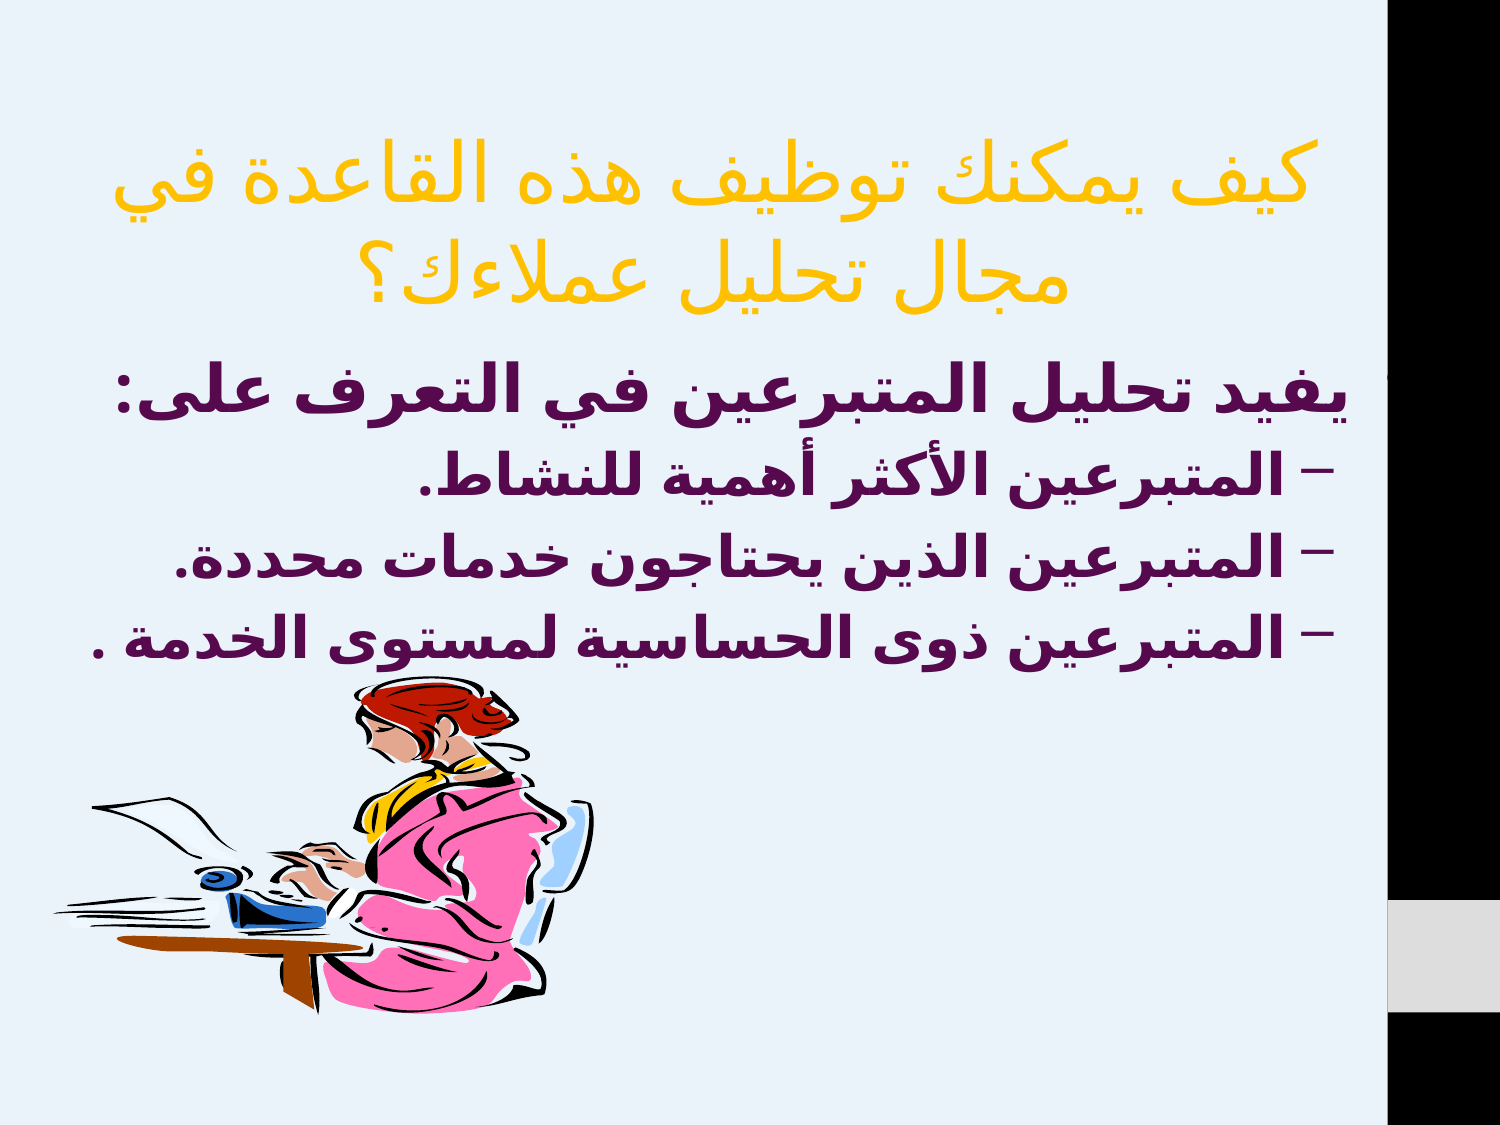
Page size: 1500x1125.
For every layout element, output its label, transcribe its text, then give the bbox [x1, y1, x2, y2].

picture [52, 668, 609, 1026]
text_box يفيد تحليل المتبرعين في التعرف على: المتبرعين الأكثر أهمية للنشاط. المتبرعين الذين يحتاجون خدمات محددة. المتبرعين ذوى الحساسية لمستوى الخدمة . [5, 338, 1424, 653]
text_box كيف يمكنك توظيف هذه القاعدة في مجال تحليل عملاءك؟ [5, 125, 1424, 313]
